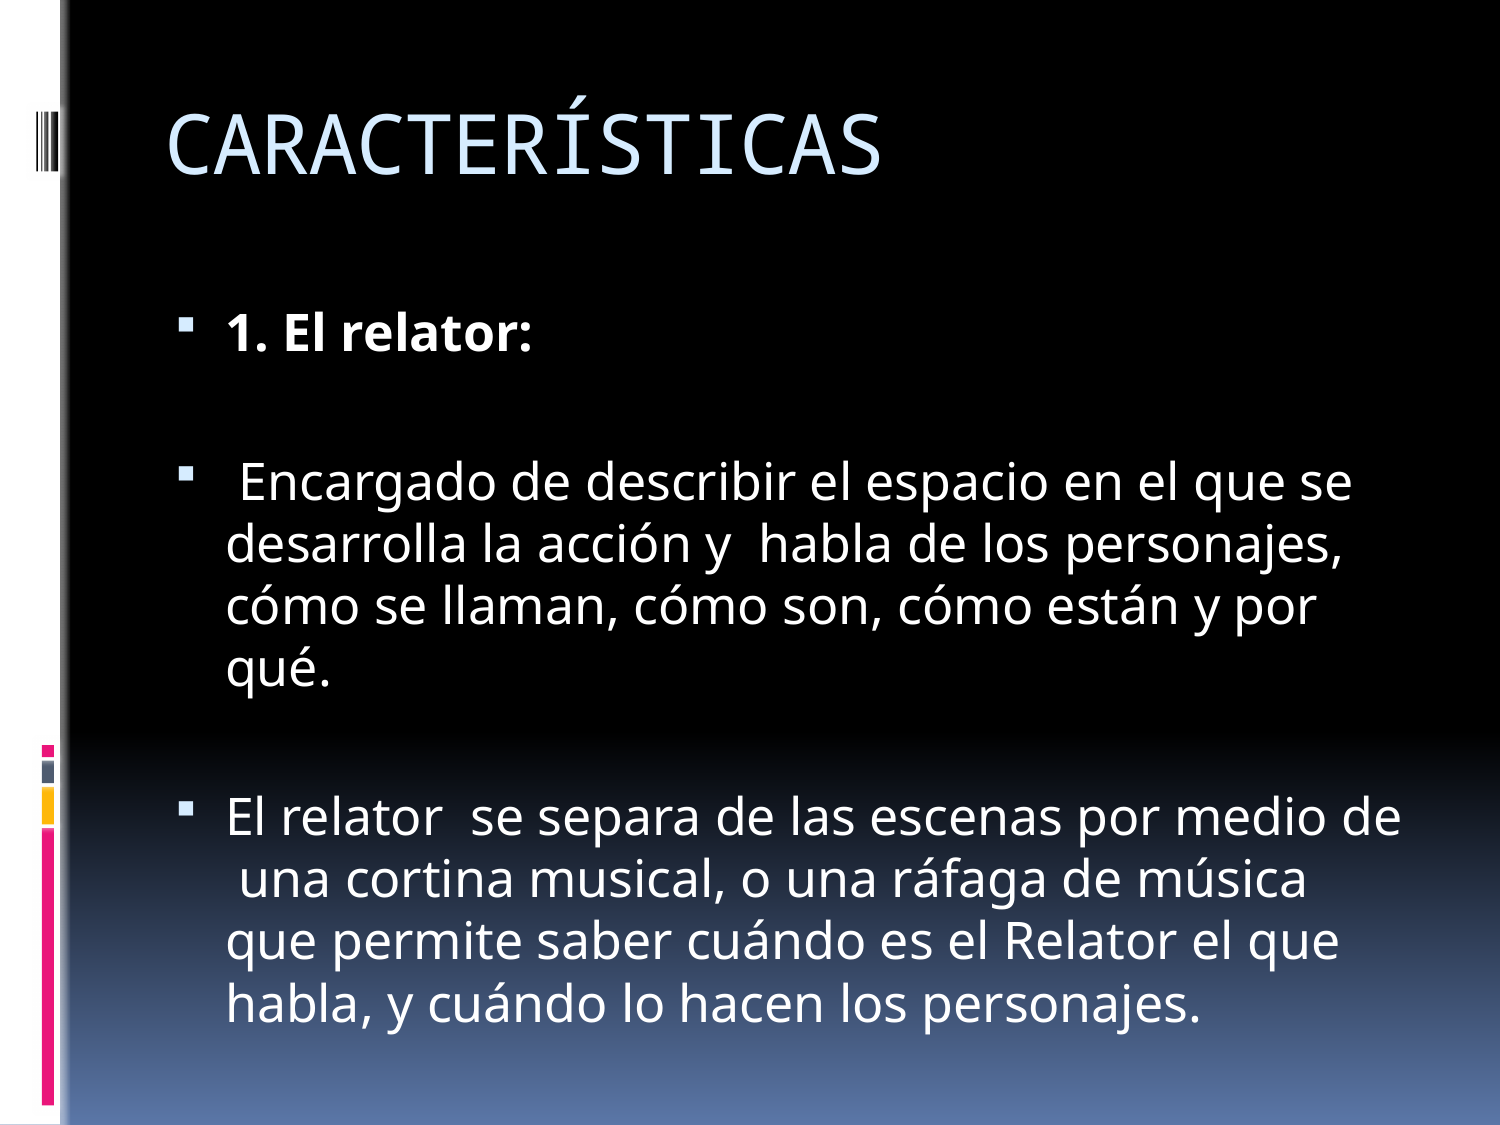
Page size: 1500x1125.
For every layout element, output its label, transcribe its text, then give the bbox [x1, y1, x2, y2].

title CARACTERÍSTICAS [150, 83, 1425, 234]
list 1. El relator: Encargado de describir el espacio en el que se desarrolla la acción y habla de los personajes, cómo se llaman, cómo son, cómo están y por qué. El relator se separa de las escenas por medio de una cortina musical, o una ráfaga de música que permite saber cuándo es el Relator el que habla, y cuándo lo hacen los personajes. [150, 292, 1425, 1043]
